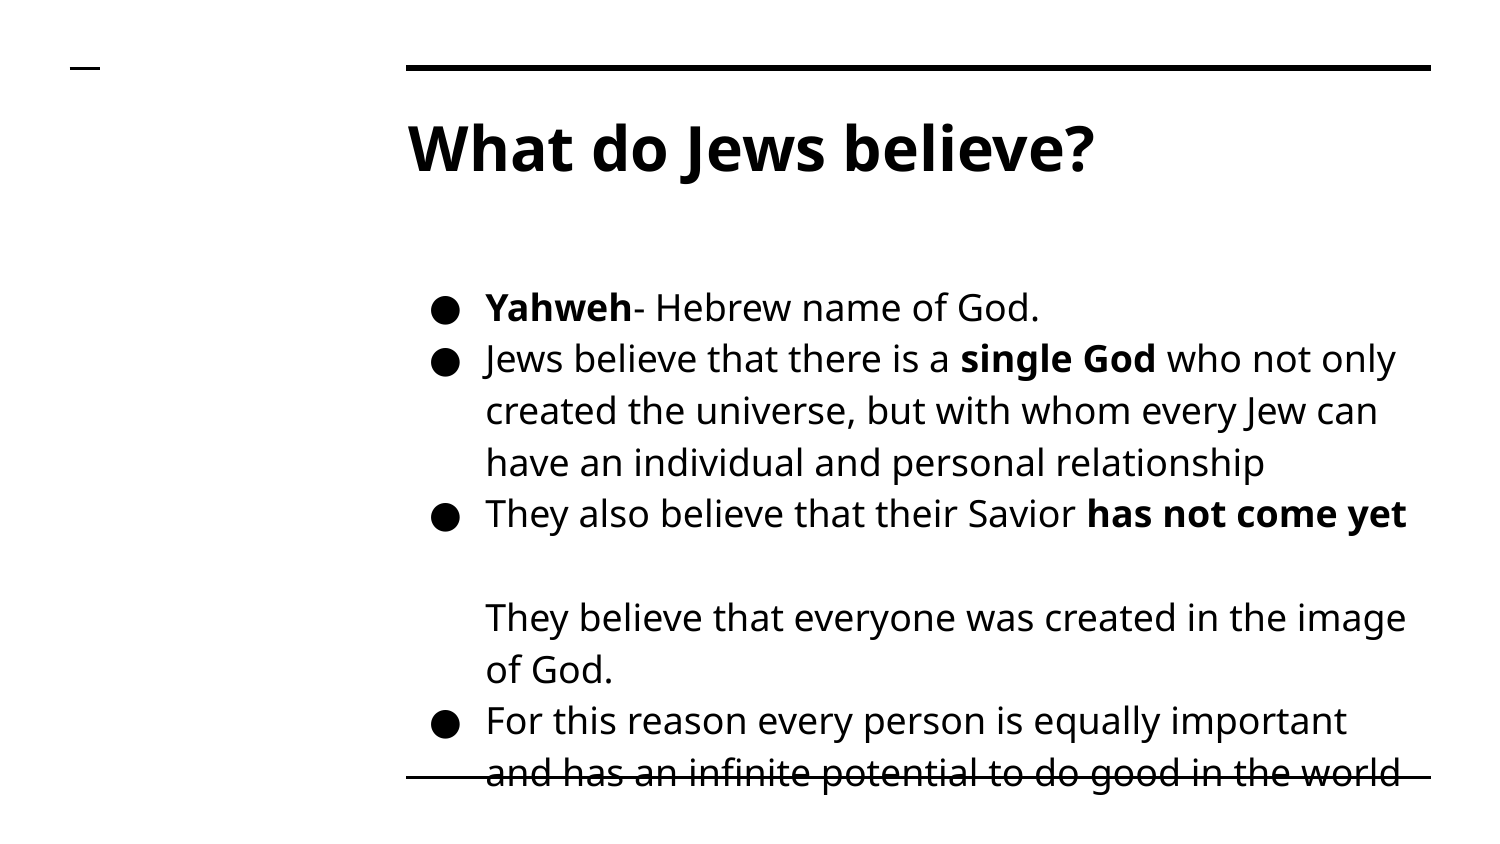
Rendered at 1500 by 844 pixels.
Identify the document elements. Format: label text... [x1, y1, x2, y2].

list Yahweh- Hebrew name of God. Jews believe that there is a single God who not only created the universe, but with whom every Jew can have an individual and personal relationship They also believe that their Savior has not come yet They believe that everyone was created in the image of God. For this reason every person is equally important and has an infinite potential to do good in the world [395, 261, 1433, 755]
title What do Jews believe? [393, 94, 1431, 199]
